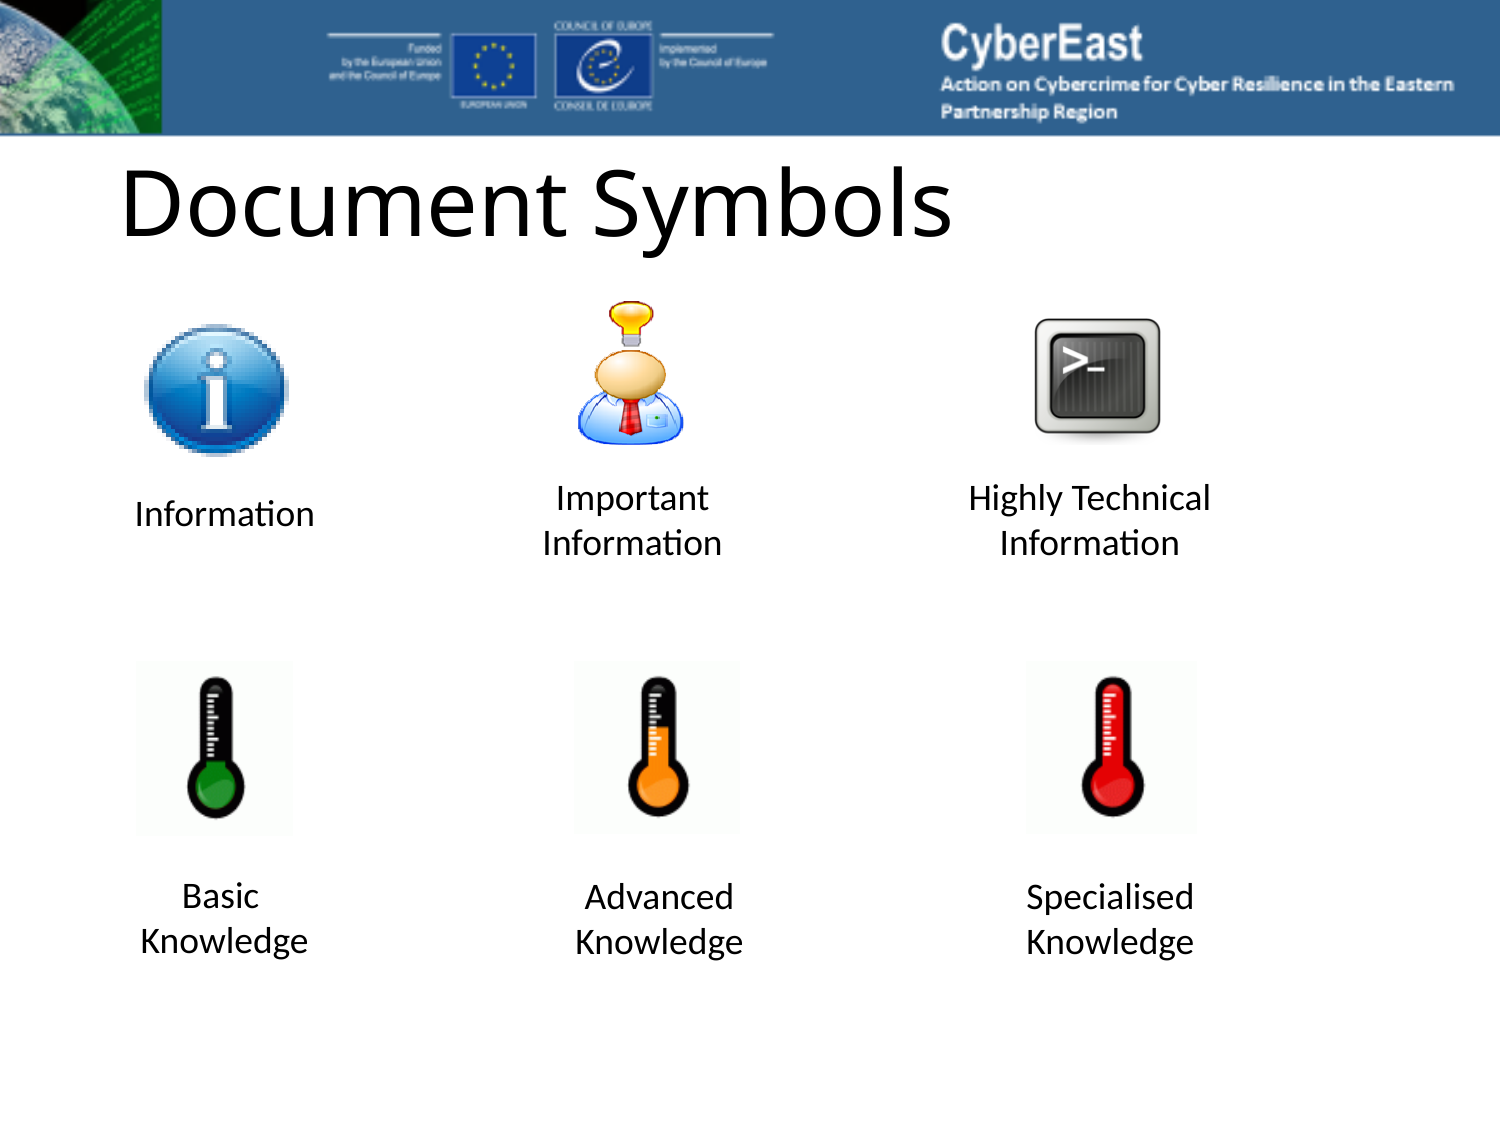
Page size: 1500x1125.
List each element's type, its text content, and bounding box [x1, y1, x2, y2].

title Document Symbols [103, 98, 1397, 299]
text_box Advanced Knowledge [560, 864, 759, 970]
text_box Basic Knowledge [125, 863, 324, 968]
text_box Information [119, 481, 330, 542]
text_box Specialised Knowledge [1011, 864, 1210, 970]
text_box Important Information [527, 465, 738, 571]
picture [0, 0, 1500, 1125]
text_box Highly Technical Information [953, 465, 1227, 571]
list [103, 299, 1397, 1014]
